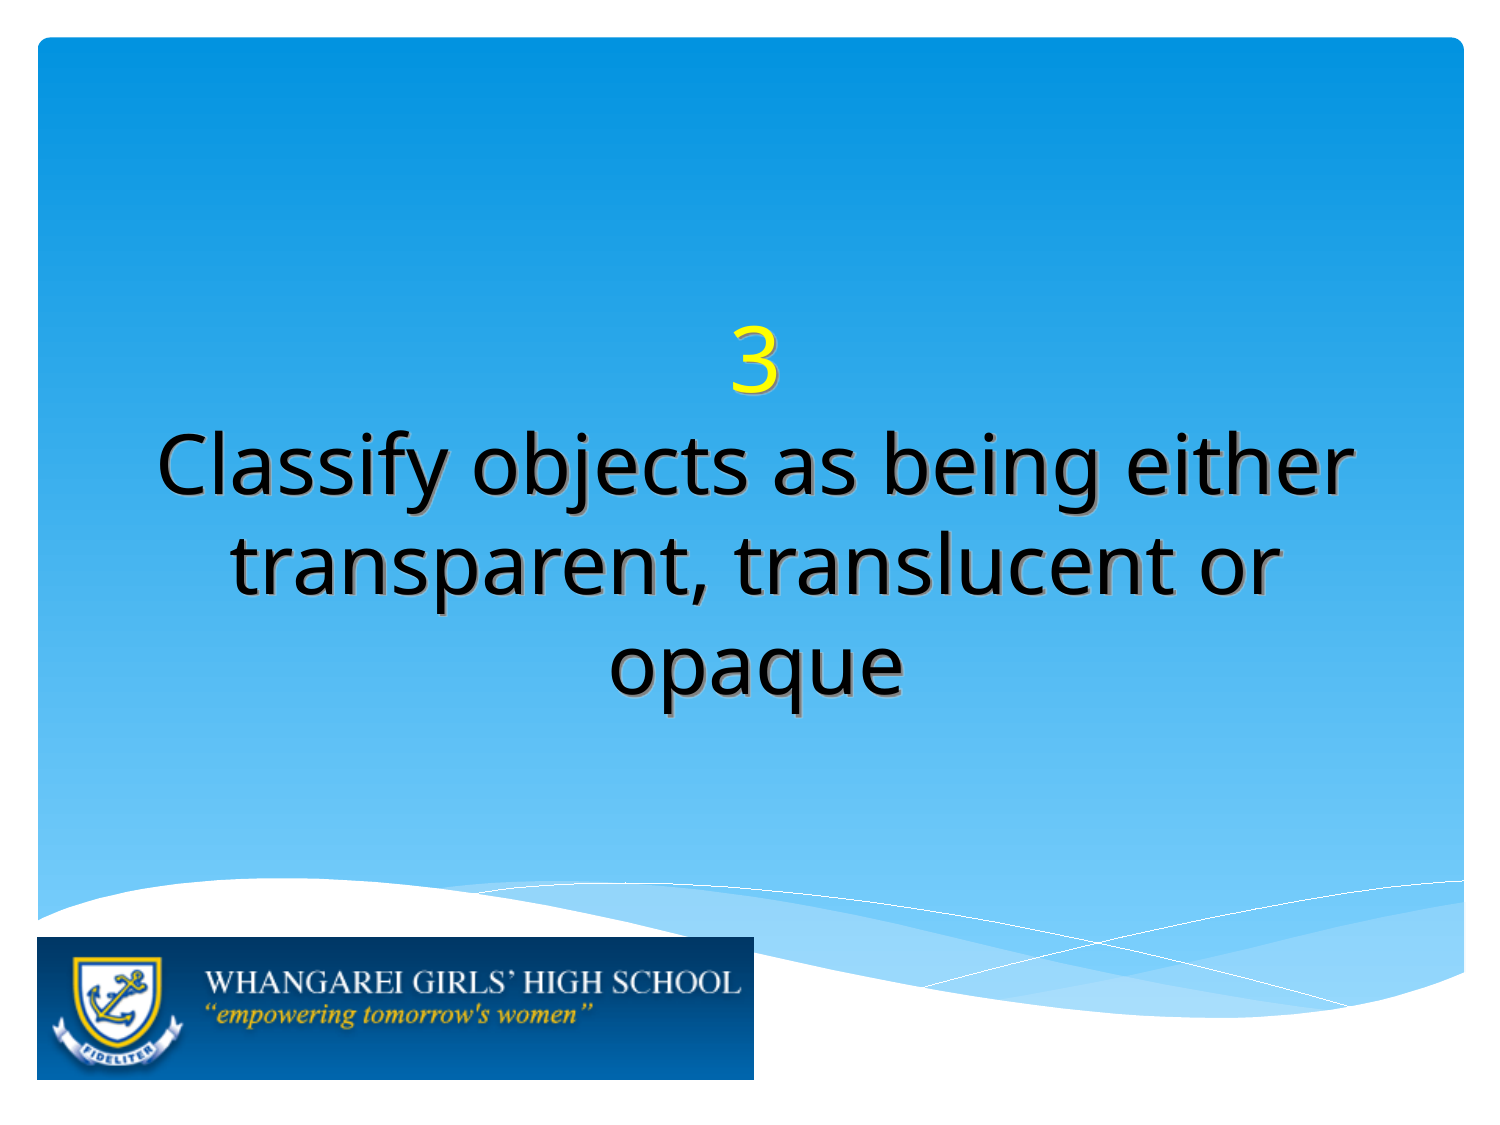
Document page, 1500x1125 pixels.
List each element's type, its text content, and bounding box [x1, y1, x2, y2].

picture [37, 937, 754, 1080]
text_box 3 Classify objects as being either transparent, translucent or opaque [74, 99, 1438, 913]
